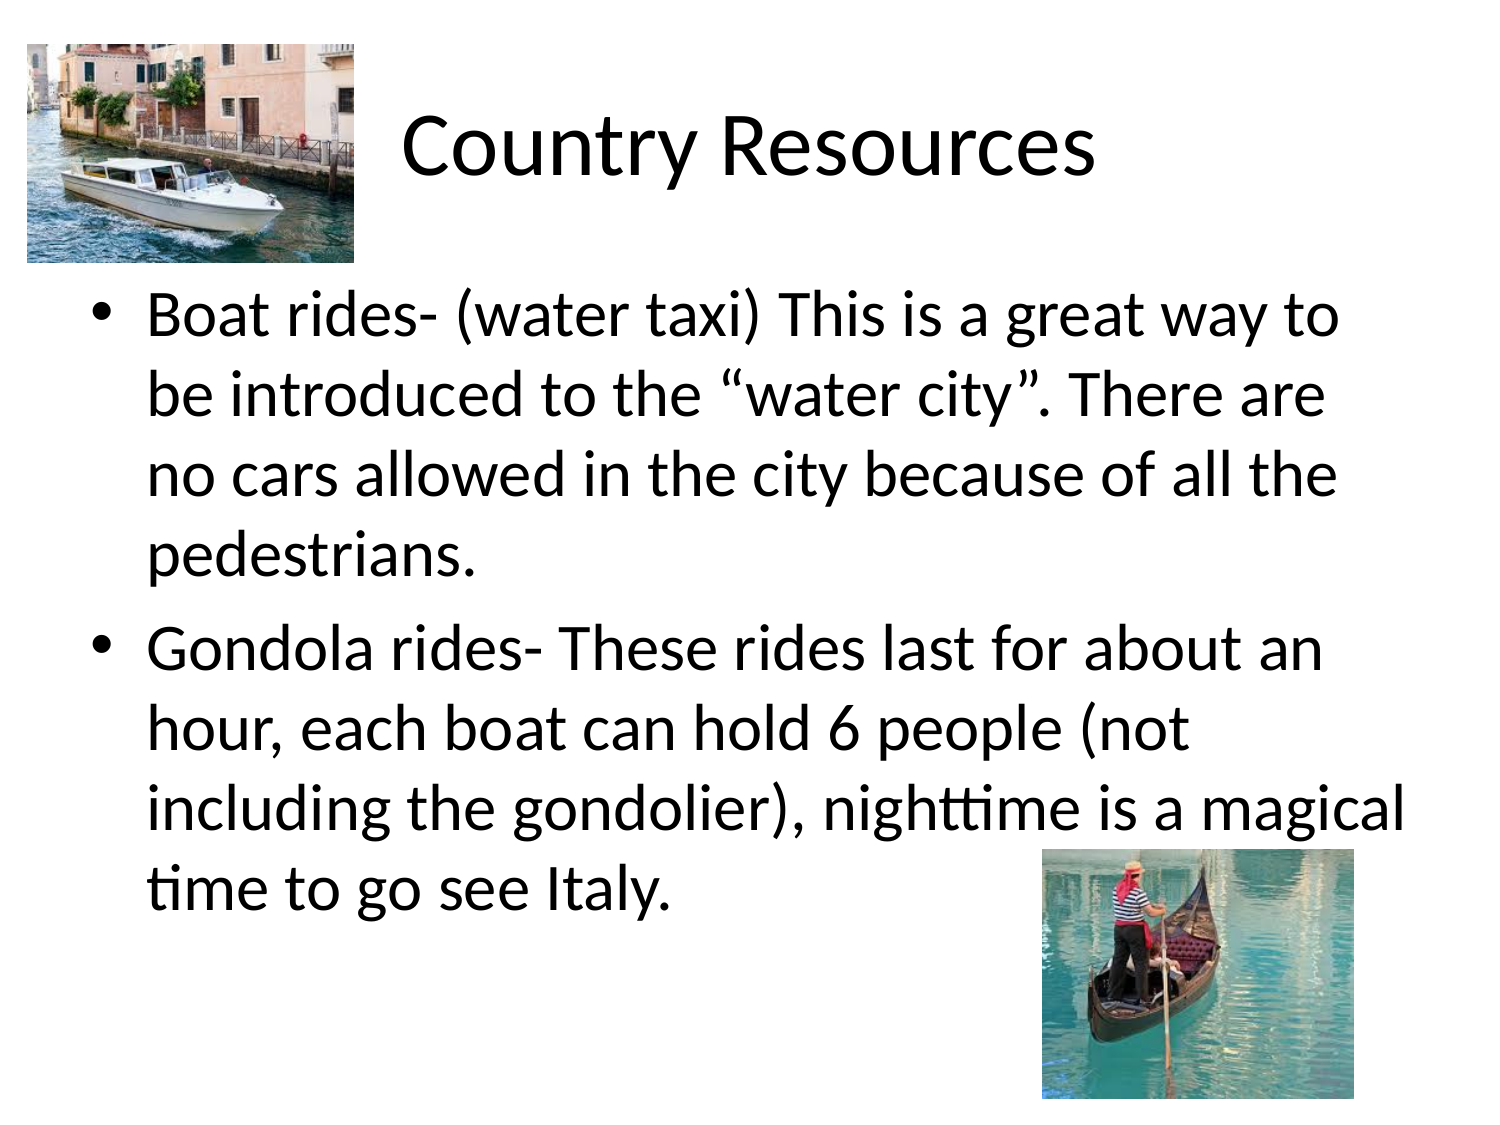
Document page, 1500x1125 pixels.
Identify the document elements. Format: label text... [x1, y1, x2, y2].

title Country Resources [356, 45, 1425, 233]
picture [27, 44, 355, 263]
list Boat rides- (water taxi) This is a great way to be introduced to the “water city”. There are no cars allowed in the city because of all the pedestrians. Gondola rides- These rides last for about an hour, each boat can hold 6 people (not including the gondolier), nighttime is a magical time to go see Italy. [75, 262, 1425, 1005]
picture [1042, 849, 1354, 1100]
